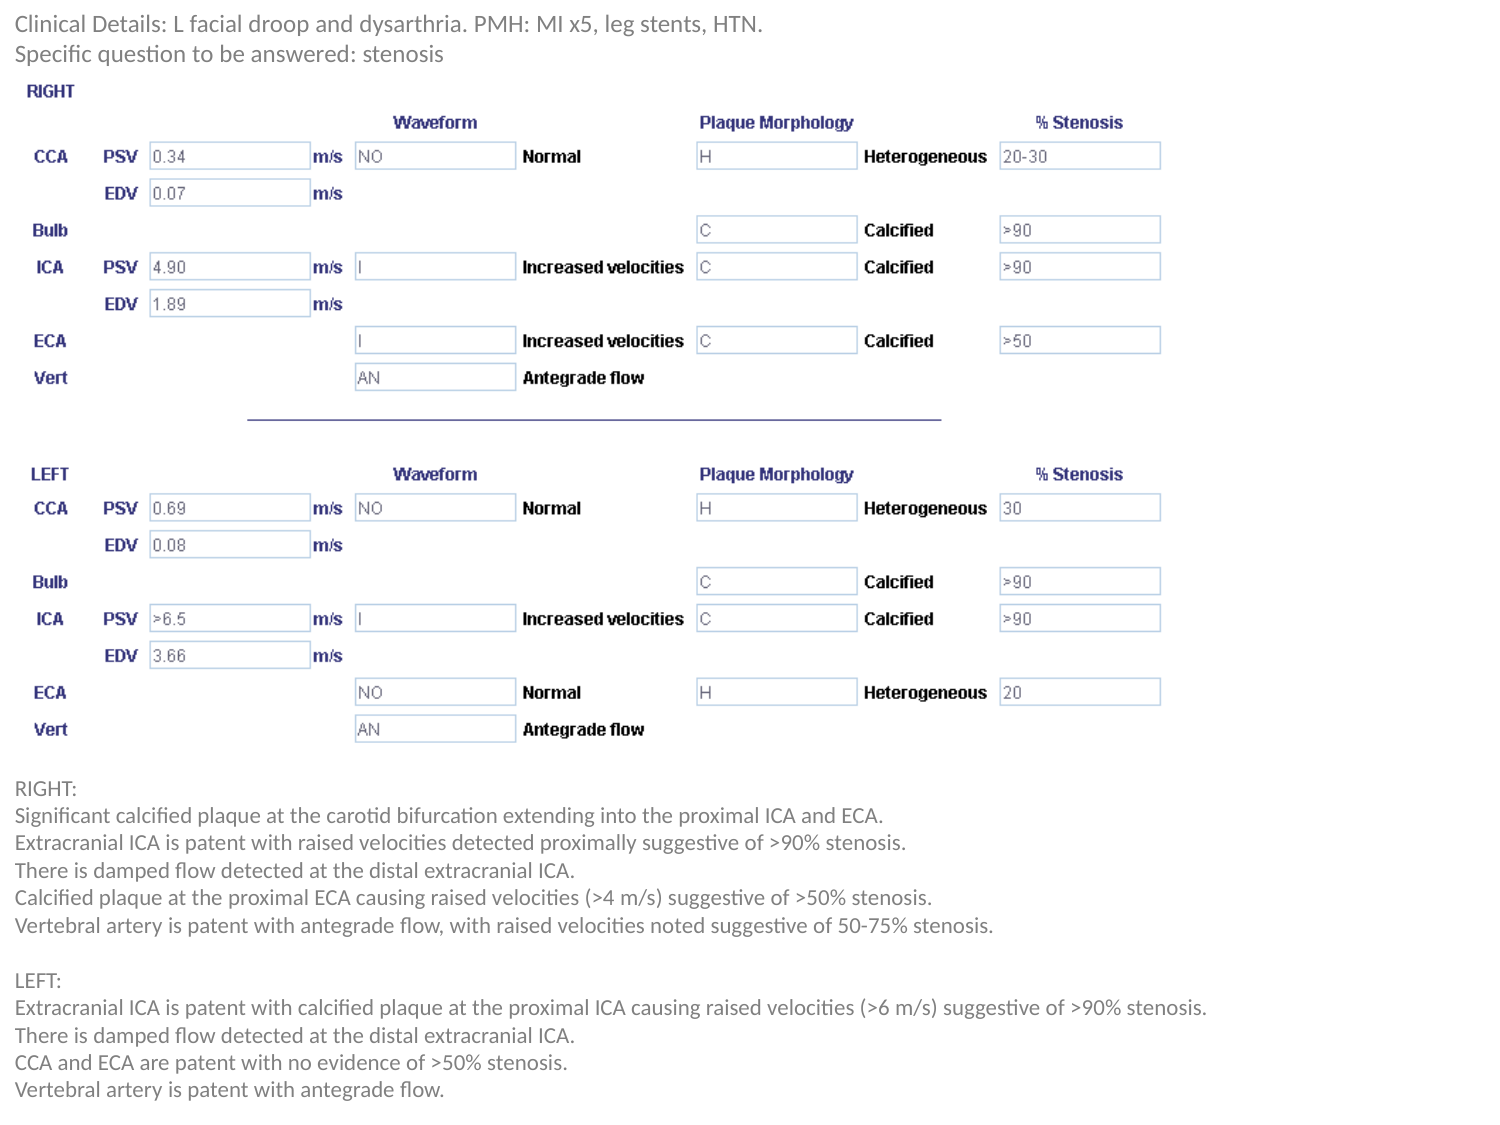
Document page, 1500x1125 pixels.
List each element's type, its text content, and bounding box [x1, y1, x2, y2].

picture [25, 75, 1174, 760]
text_box Clinical Details: L facial droop and dysarthria. PMH: MI x5, leg stents, HTN. Specific question to be answered: stenosis [0, 0, 1500, 75]
text_box RIGHT: Significant calcified plaque at the carotid bifurcation extending into the proximal ICA and ECA. Extracranial ICA is patent with raised velocities detected proximally suggestive of >90% stenosis. There is damped flow detected at the distal extracranial ICA. Calcified plaque at the proximal ECA causing raised velocities (>4 m/s) suggestive of >50% stenosis. Vertebral artery is patent with antegrade flow, with raised velocities noted suggestive of 50-75% stenosis. LEFT: Extracranial ICA is patent with calcified plaque at the proximal ICA causing raised velocities (>6 m/s) suggestive of >90% stenosis. There is damped flow detected at the distal extracranial ICA. CCA and ECA are patent with no evidence of >50% stenosis. Vertebral artery is patent with antegrade flow. [0, 765, 1500, 1110]
